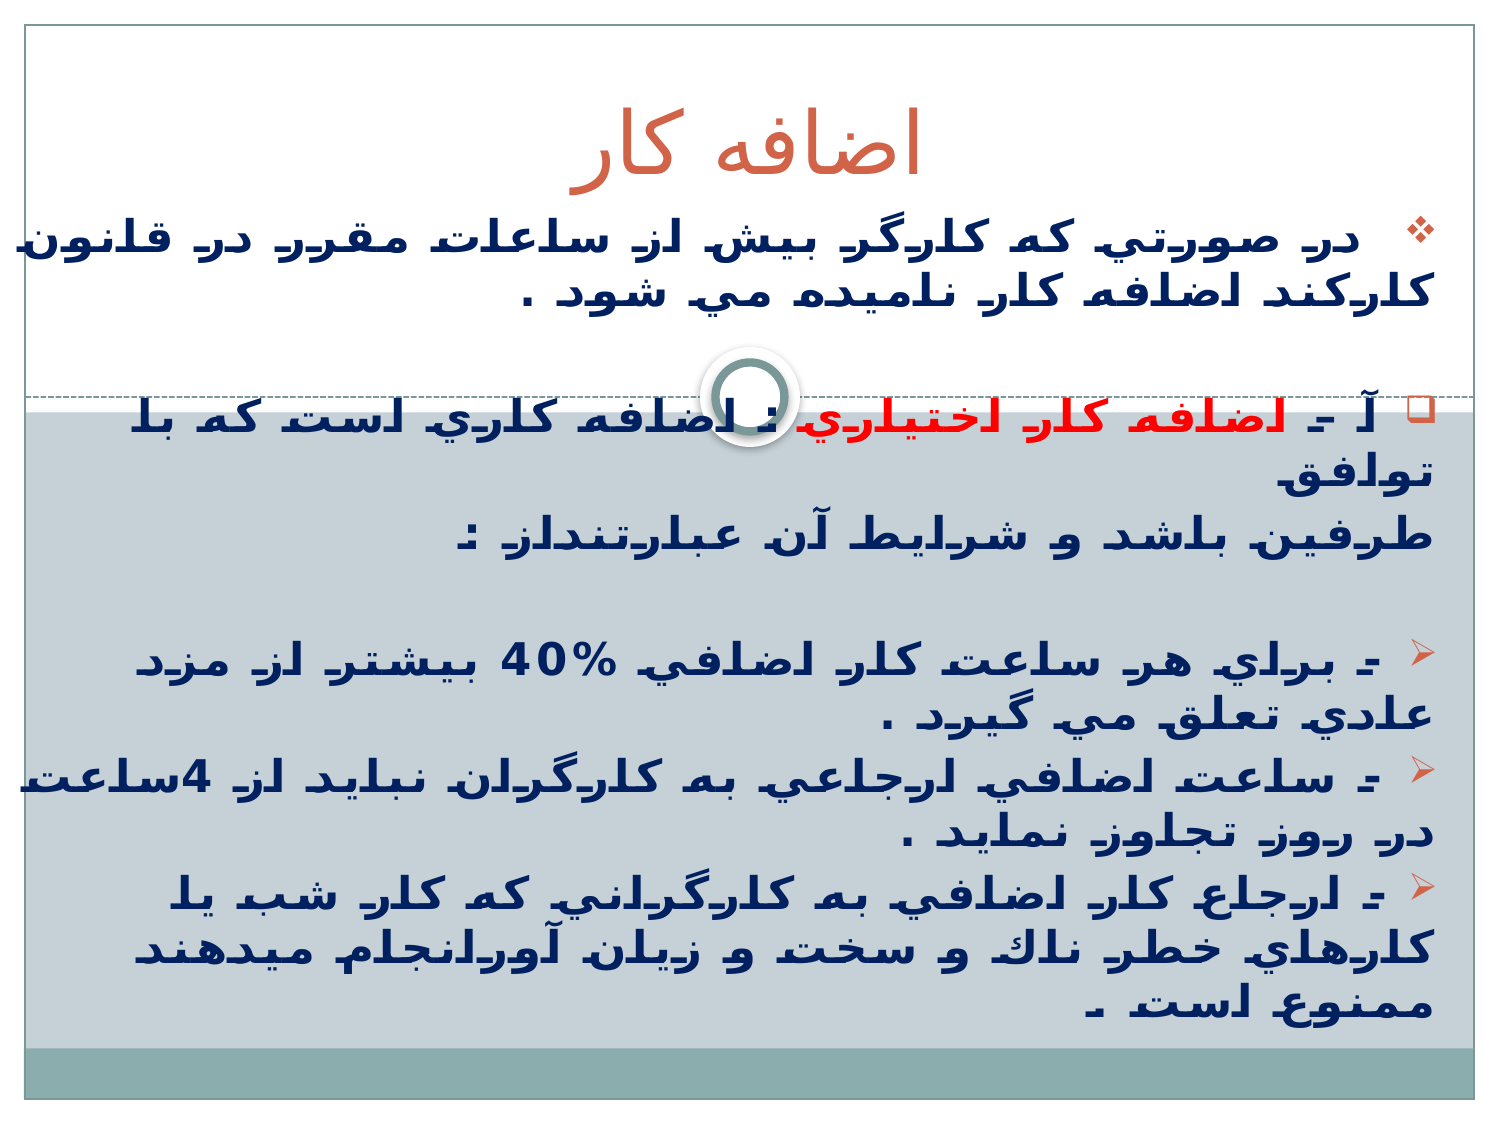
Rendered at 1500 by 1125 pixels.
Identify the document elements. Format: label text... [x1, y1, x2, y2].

subtitle در صورتي كه كارگر بيش از ساعات مقرر در قانون كاركند اضافه كار ناميده مي شود . آ – اضافه كار اختياري : اضافه كاري است كه با توافق طرفين باشد و شرايط آن عبارتنداز : - براي هر ساعت كار اضافي %40 بيشتر از مزد عادي تعلق مي گيرد . - ساعت اضافي ارجاعي به كارگران نبايد از 4ساعت در روز تجاوز نمايد . - ارجاع كار اضافي به كارگراني كه كار شب يا كارهاي خطر ناك و سخت و زيان آورانجام ميدهند ممنوع است . [0, 137, 1450, 1038]
title اضافه كار [112, 62, 1388, 200]
